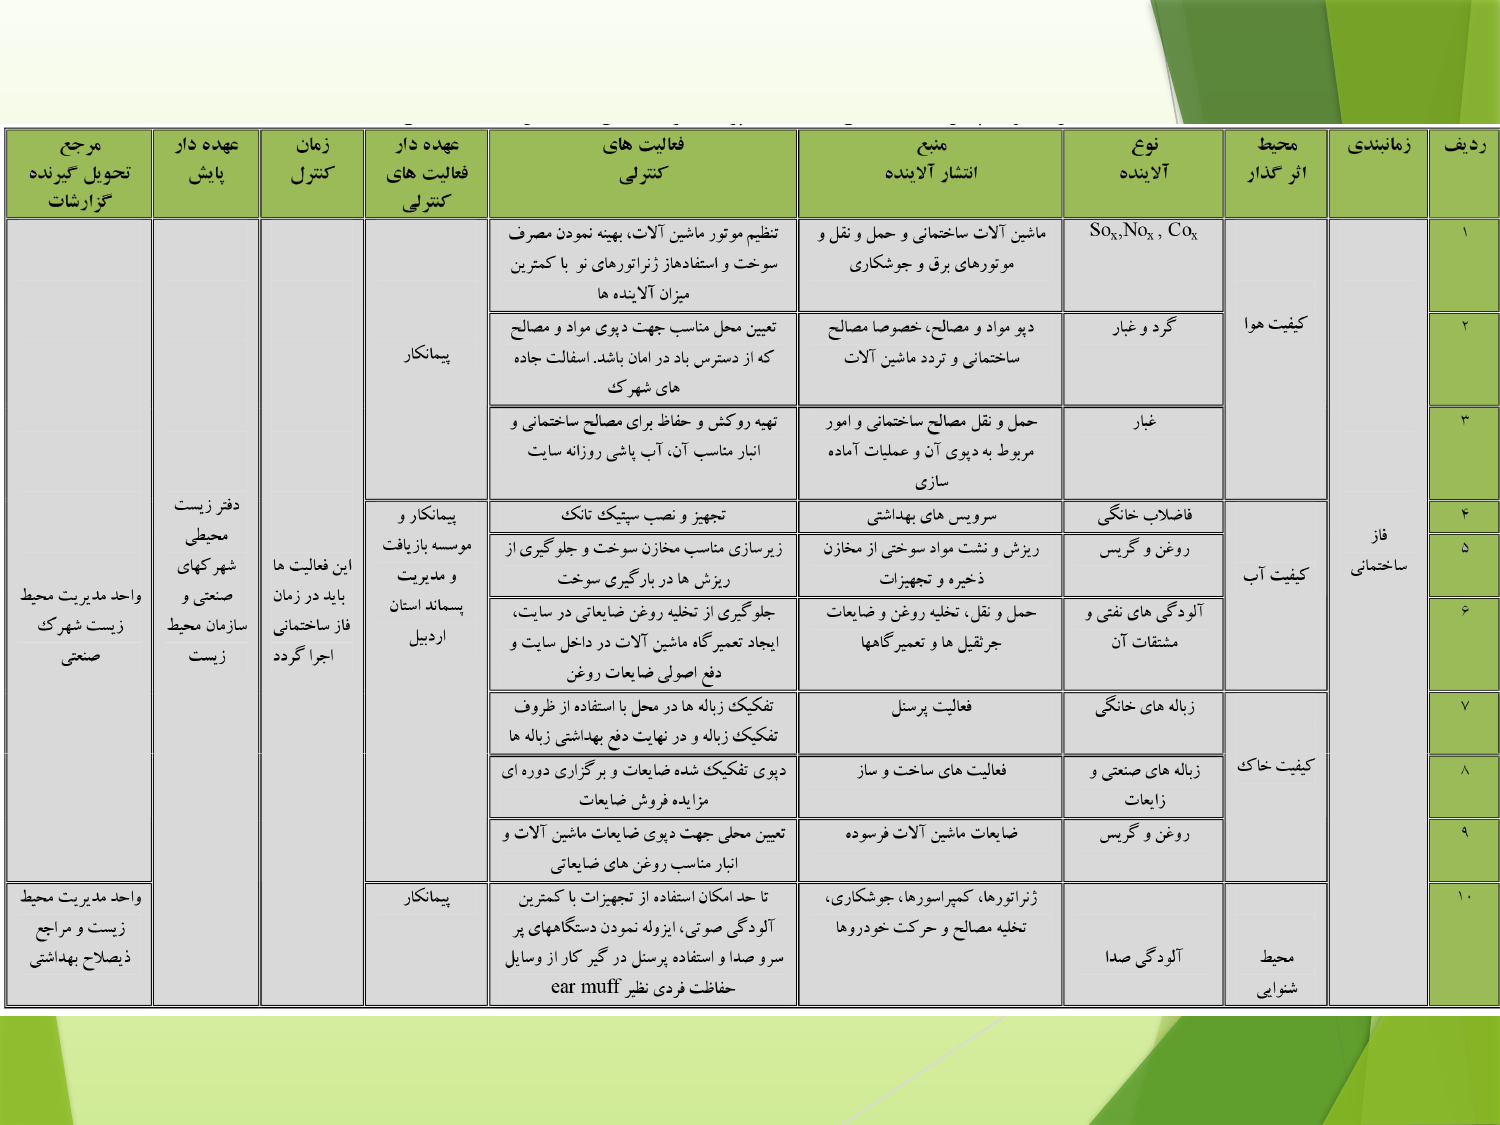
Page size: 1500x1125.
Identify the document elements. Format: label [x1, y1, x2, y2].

list [0, 123, 1500, 1017]
